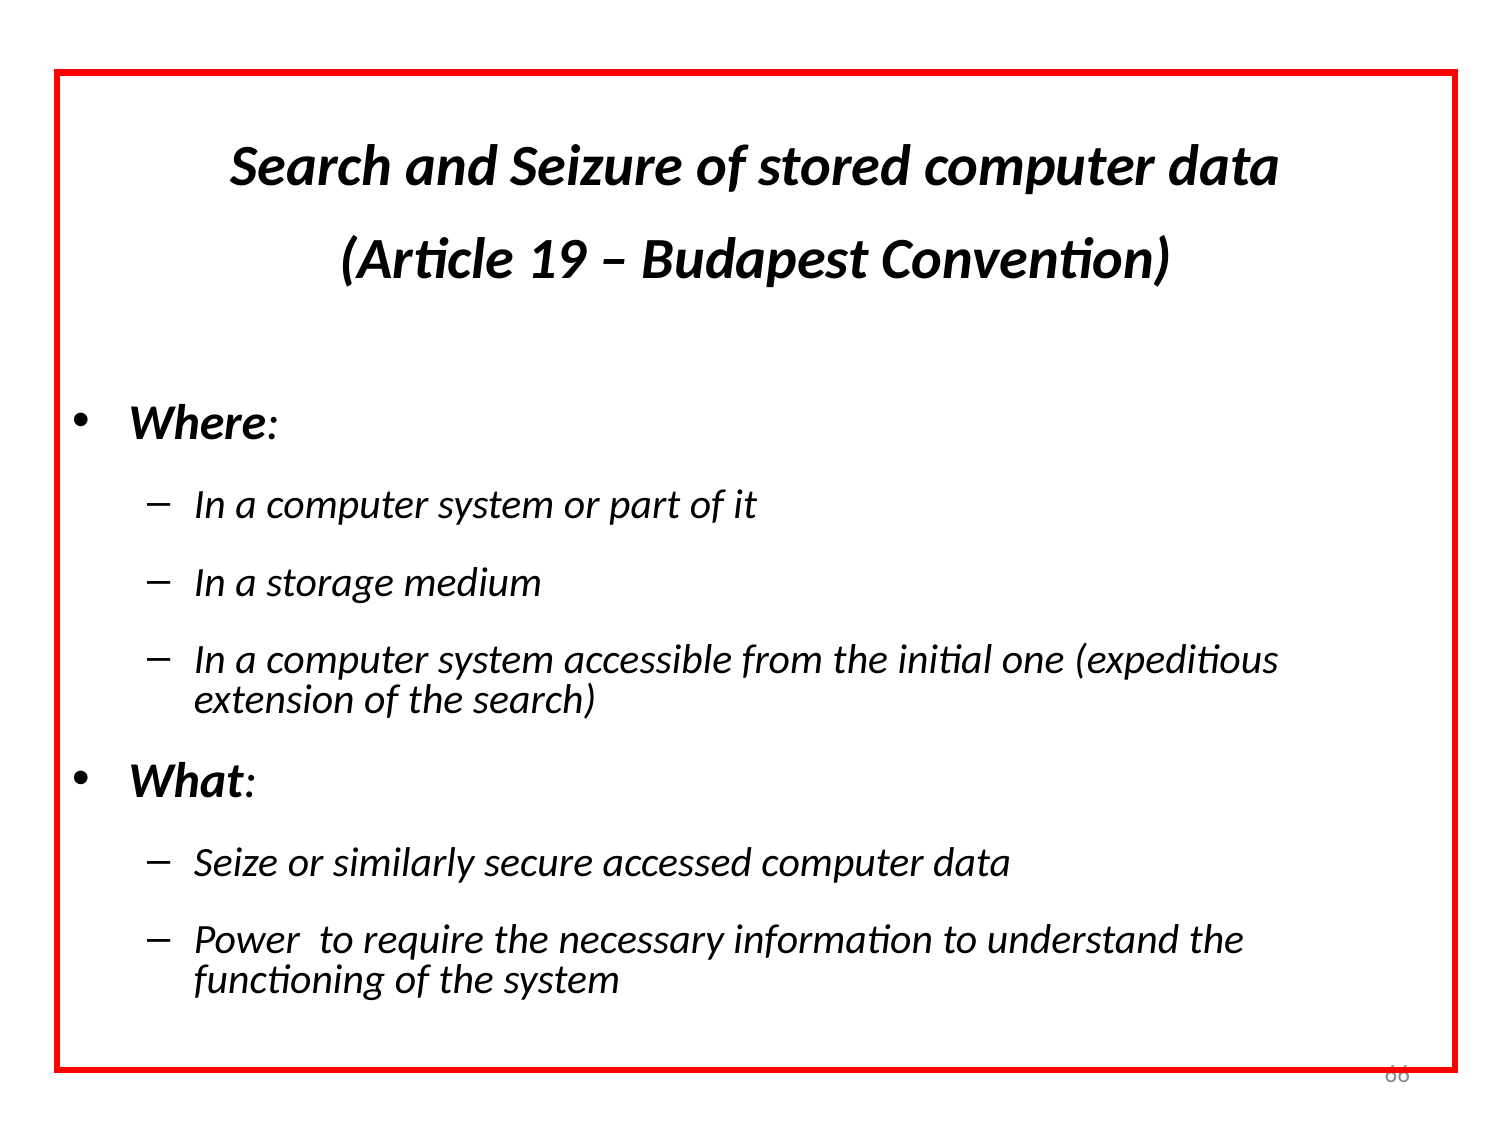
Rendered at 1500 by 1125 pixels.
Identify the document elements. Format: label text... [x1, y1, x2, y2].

text_box Search and Seizure of stored computer data (Article 19 – Budapest Convention) Where: In a computer system or part of it In a storage medium In a computer system accessible from the initial one (expeditious extension of the search) What: Seize or similarly secure accessed computer data Power to require the necessary information to understand the functioning of the system [57, 72, 1455, 1070]
slide_number 66 [1074, 1070, 1425, 1103]
